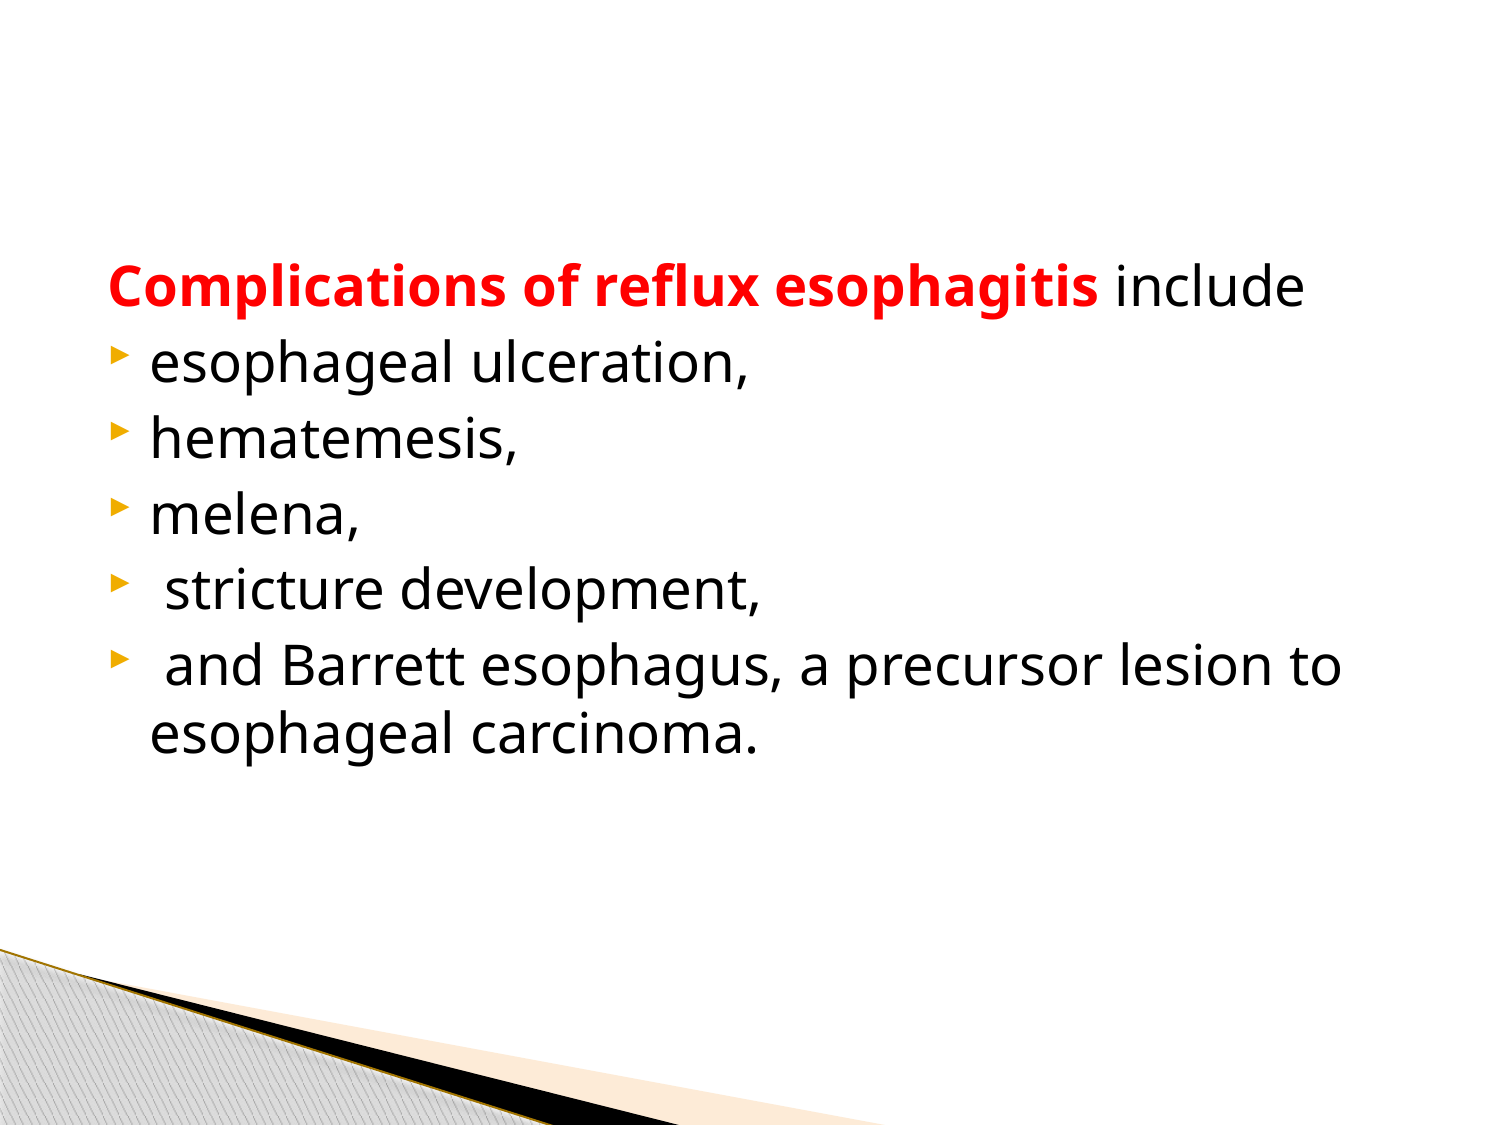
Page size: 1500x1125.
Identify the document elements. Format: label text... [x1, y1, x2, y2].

list Complications of reflux esophagitis include esophageal ulceration, hematemesis, melena, stricture development, and Barrett esophagus, a precursor lesion to esophageal carcinoma. [75, 243, 1425, 986]
